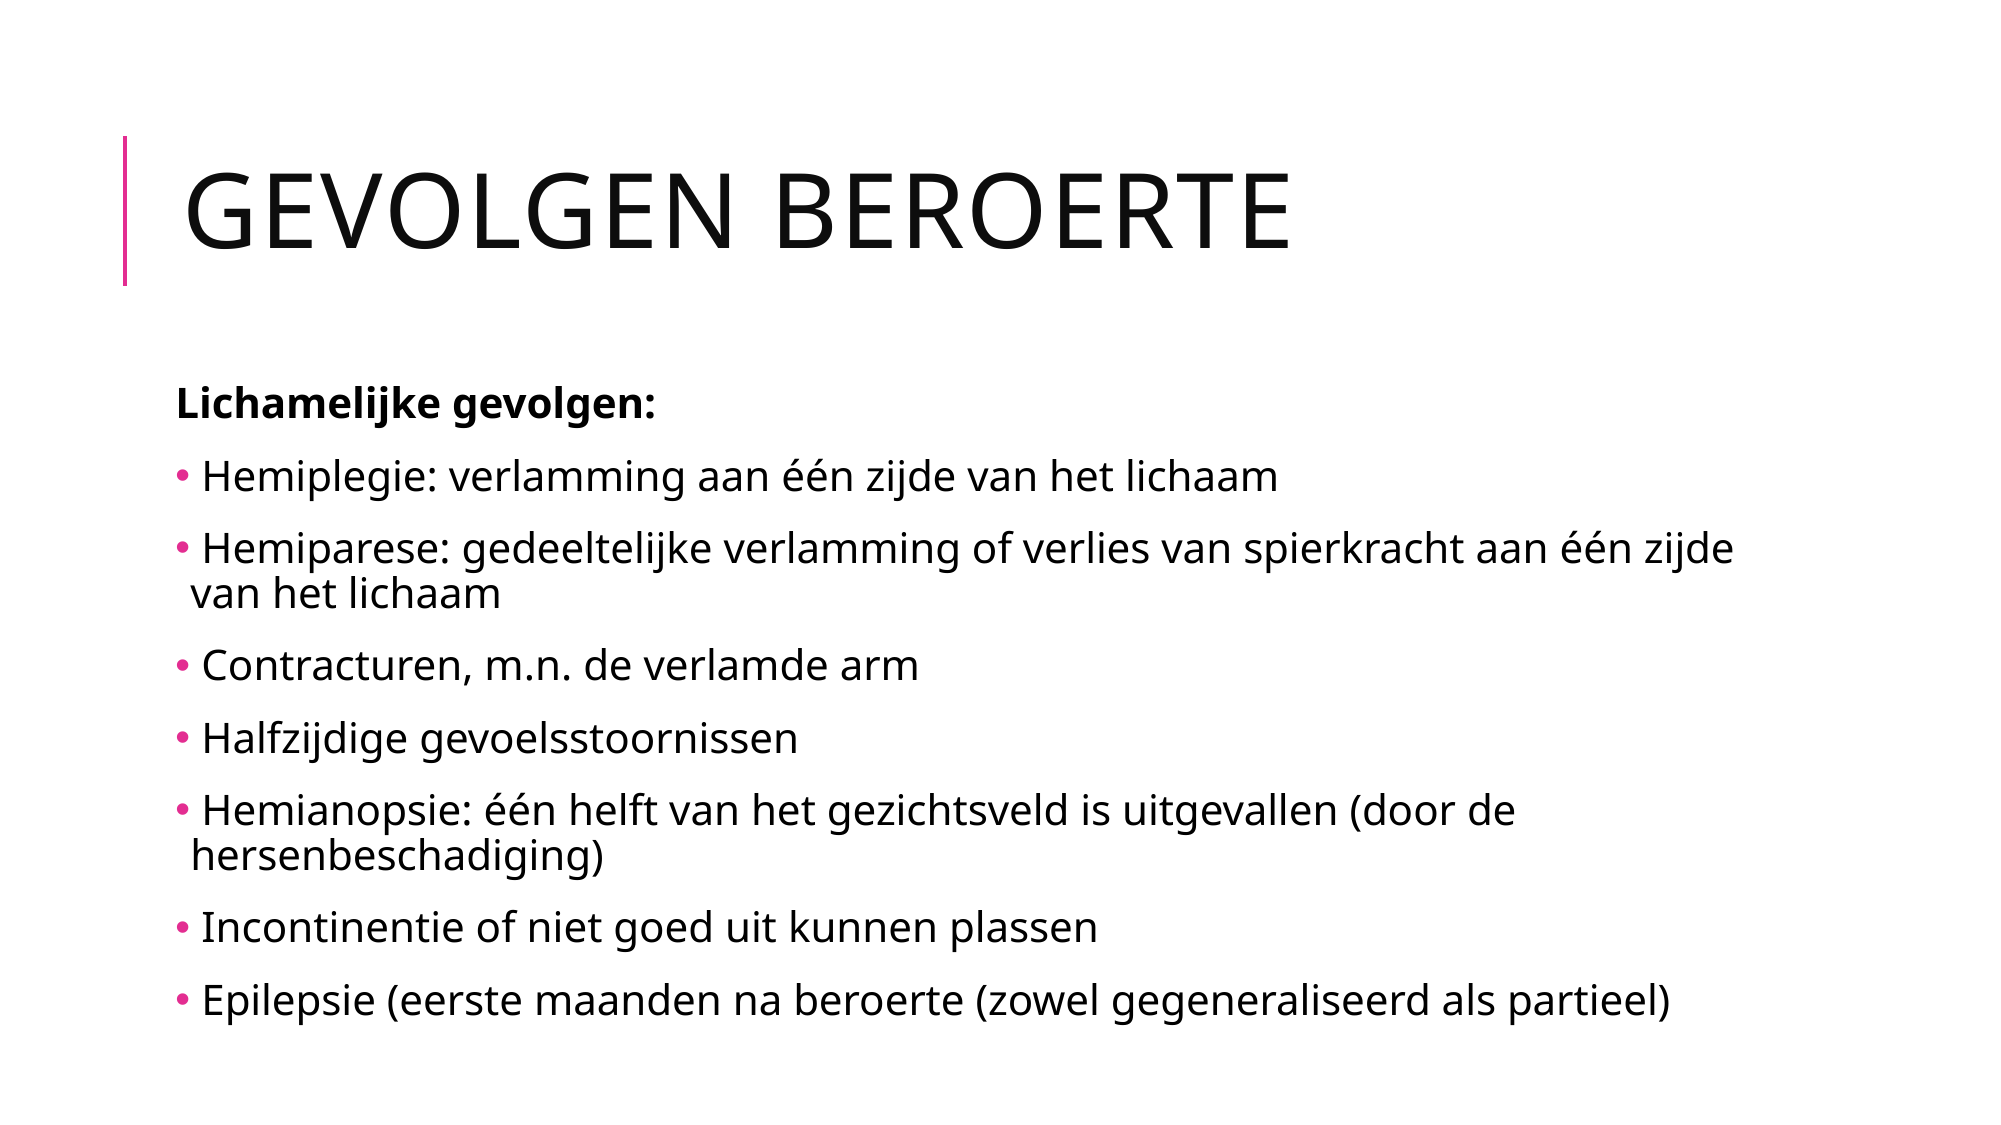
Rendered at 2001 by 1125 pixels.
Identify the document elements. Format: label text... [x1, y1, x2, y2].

list Lichamelijke gevolgen: Hemiplegie: verlamming aan één zijde van het lichaam Hemiparese: gedeeltelijke verlamming of verlies van spierkracht aan één zijde van het lichaam Contracturen, m.n. de verlamde arm Halfzijdige gevoelsstoornissen Hemianopsie: één helft van het gezichtsveld is uitgevallen (door de hersenbeschadiging) Incontinentie of niet goed uit kunnen plassen Epilepsie (eerste maanden na beroerte (zowel gegeneraliseerd als partieel) [168, 375, 1763, 1035]
title Gevolgen beroerte [168, 96, 1763, 342]
